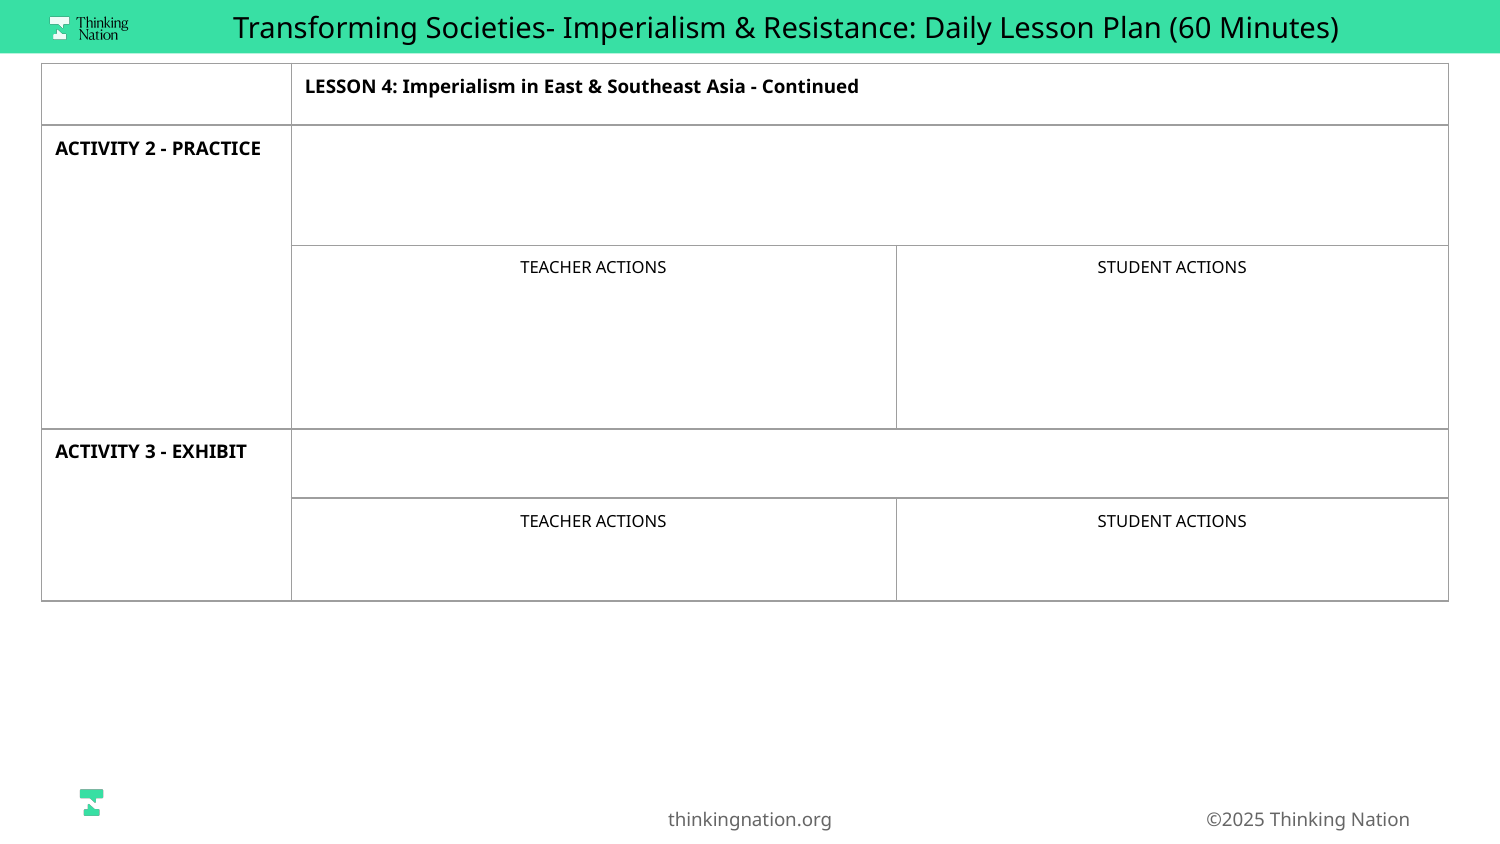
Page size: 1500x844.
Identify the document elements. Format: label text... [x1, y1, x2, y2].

table_cell STUDENT ACTIONS [897, 499, 1448, 600]
text_box Transforming Societies- Imperialism & Resistance: Daily Lesson Plan (60 Minutes) [0, 0, 1500, 54]
table_cell ACTIVITY 3 - EXHIBIT [42, 430, 291, 600]
table_cell TEACHER ACTIONS [292, 246, 896, 428]
table_cell [292, 126, 1448, 245]
table_cell TEACHER ACTIONS [292, 499, 896, 600]
text_box thinkingnation.org [572, 794, 928, 821]
table_cell STUDENT ACTIONS [897, 246, 1448, 428]
picture [73, 783, 110, 821]
text_box ©2025 Thinking Nation [1067, 794, 1423, 821]
table_header [42, 64, 291, 124]
picture [41, 9, 131, 57]
table_cell ACTIVITY 2 - PRACTICE [42, 126, 291, 428]
table_header LESSON 4: Imperialism in East & Southeast Asia - Continued [292, 64, 1448, 124]
table_cell [292, 430, 1448, 497]
